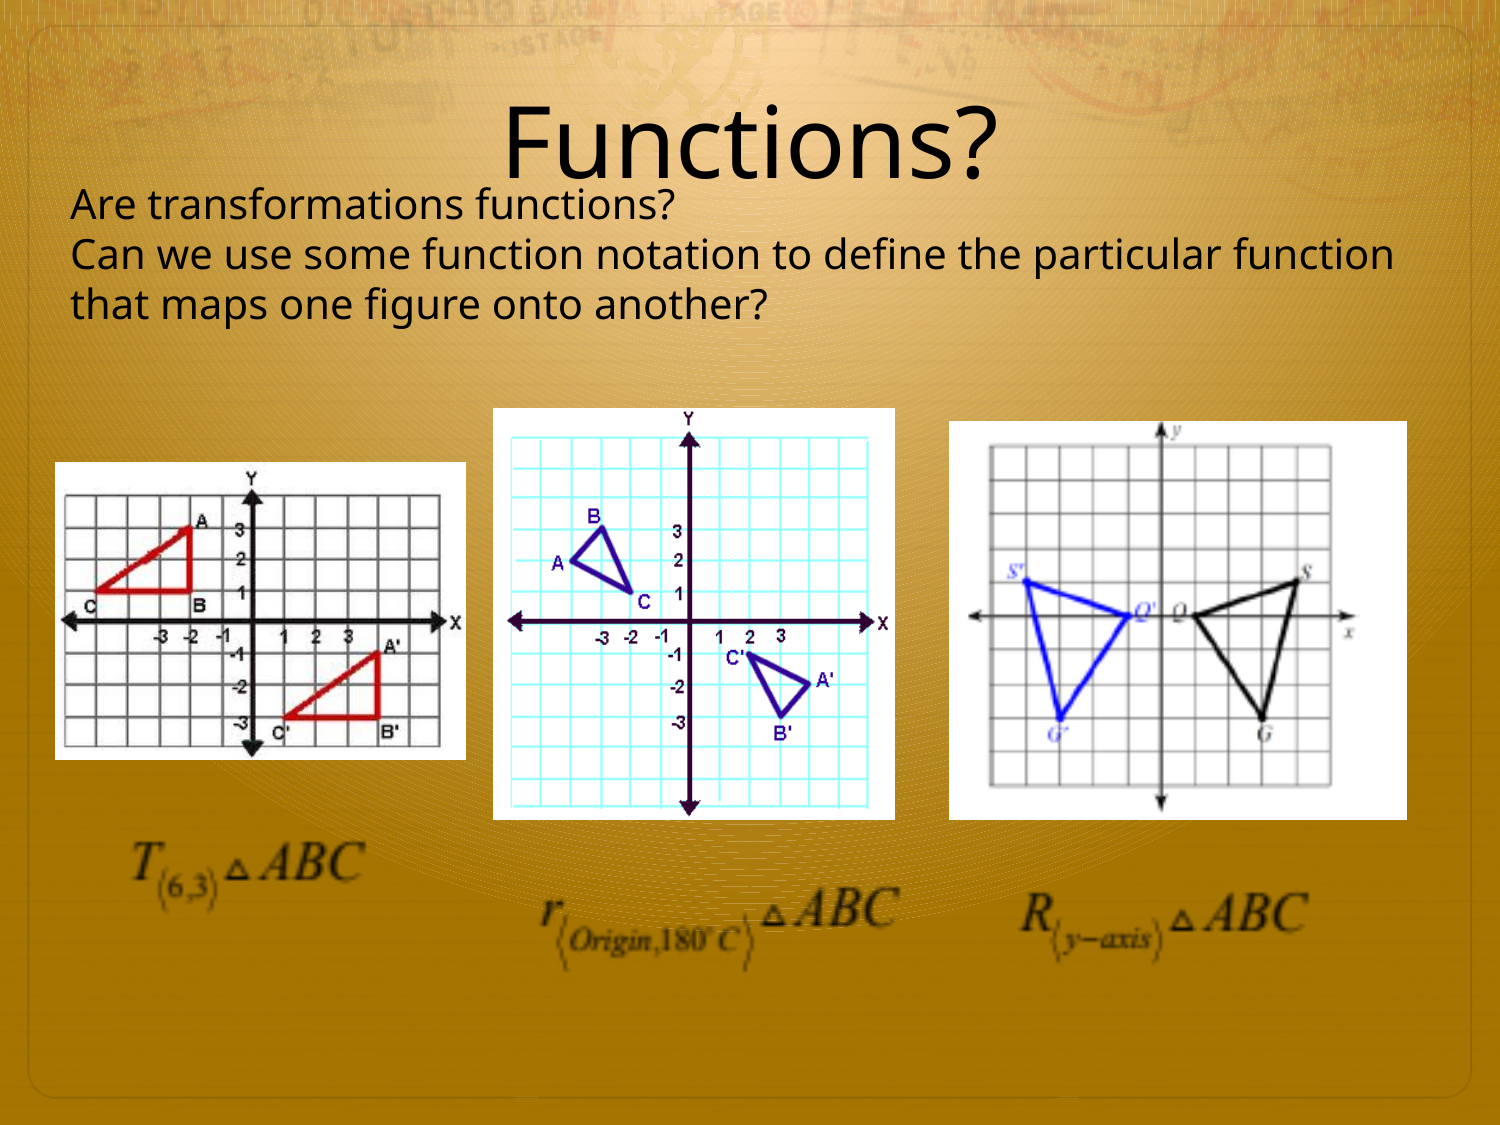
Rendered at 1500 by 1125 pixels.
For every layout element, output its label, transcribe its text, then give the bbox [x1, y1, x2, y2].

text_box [1010, 870, 1314, 974]
text_box Are transformations functions? Can we use some function notation to define the particular function that maps one figure onto another? [55, 170, 1461, 336]
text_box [534, 864, 904, 981]
picture [0, 0, 1500, 1125]
title Functions? [93, 45, 1407, 170]
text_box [124, 819, 371, 923]
